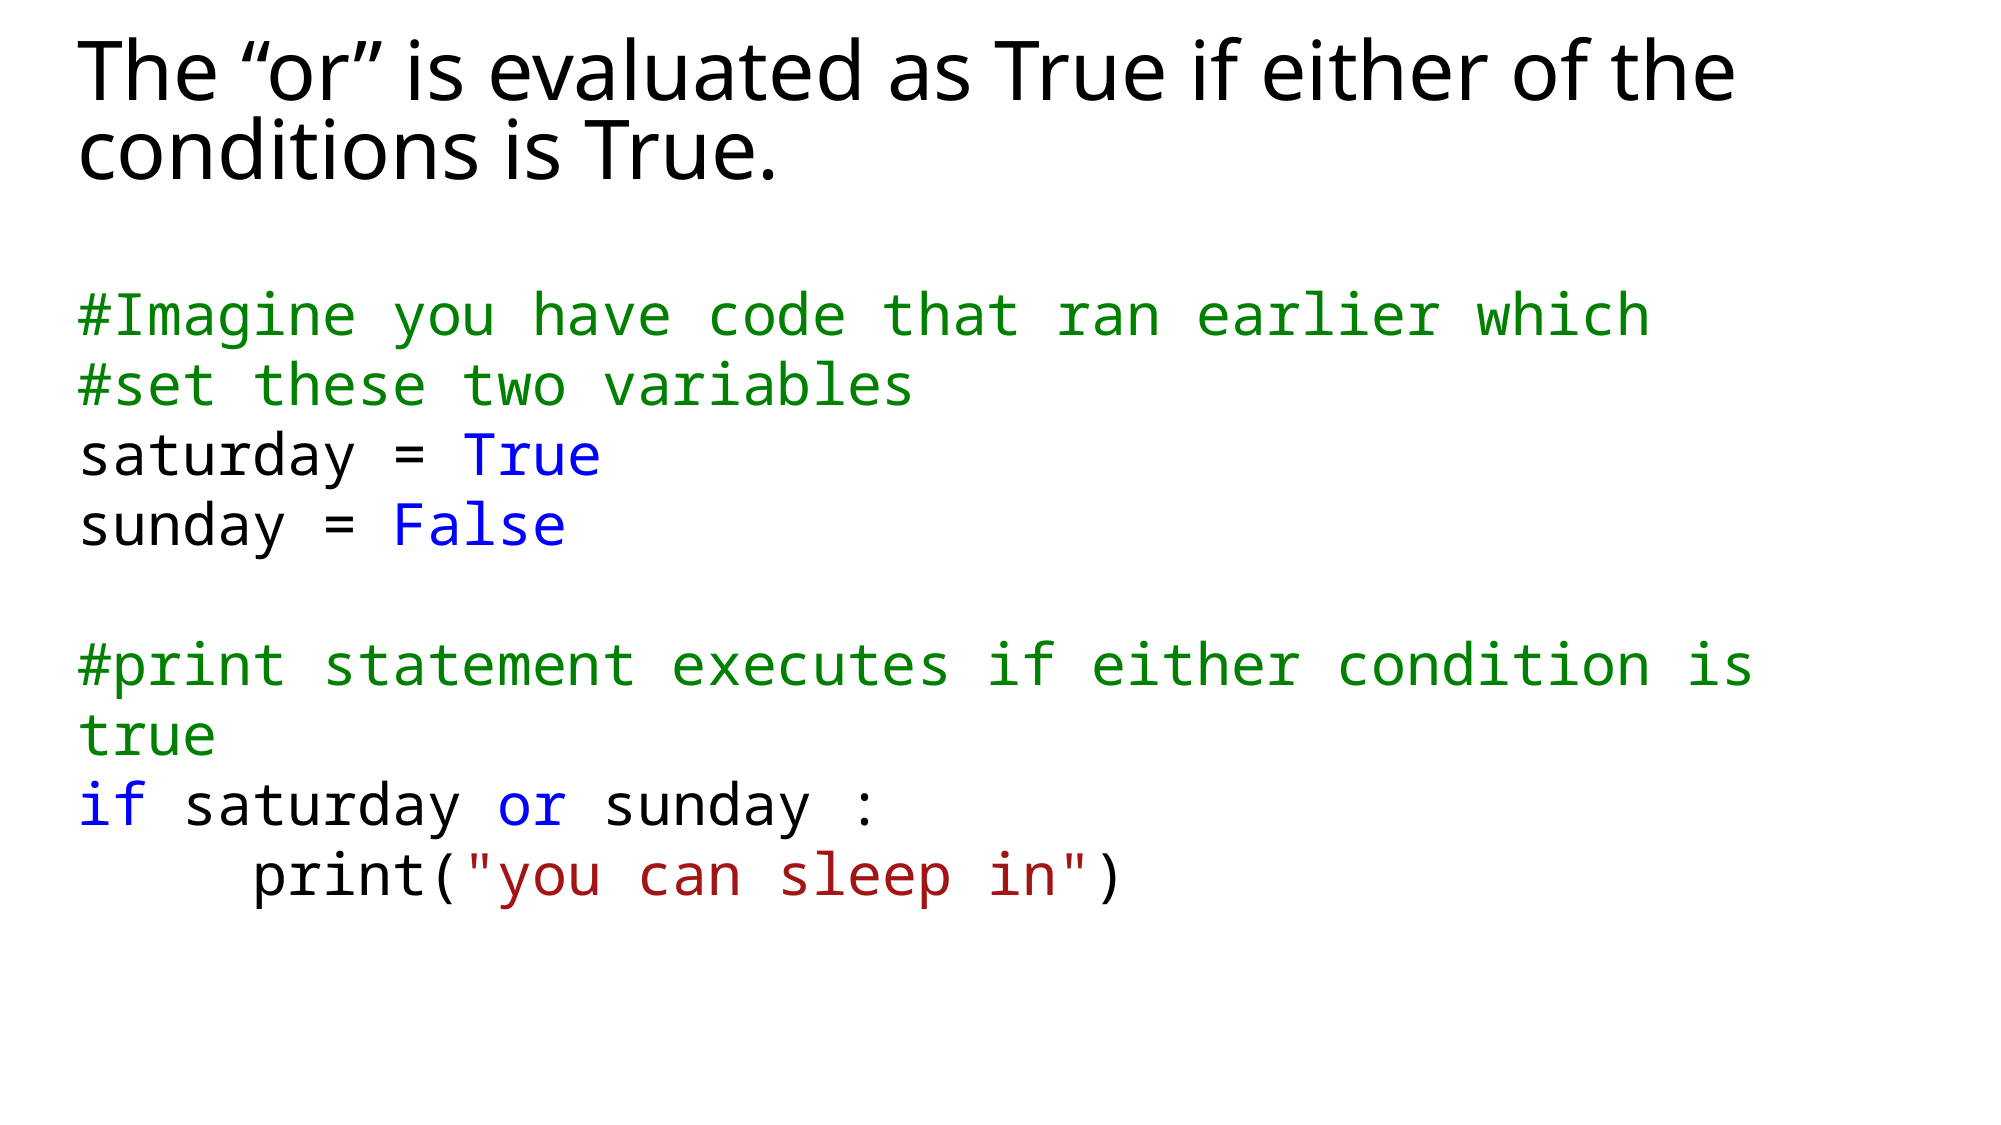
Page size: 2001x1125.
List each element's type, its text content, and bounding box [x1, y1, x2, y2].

list #Imagine you have code that ran earlier which #set these two variables saturday = True sunday = False #print statement executes if either condition is true if saturday or sunday : print("you can sleep in") [62, 265, 1840, 919]
title The “or” is evaluated as True if either of the conditions is True. [62, 29, 1953, 205]
